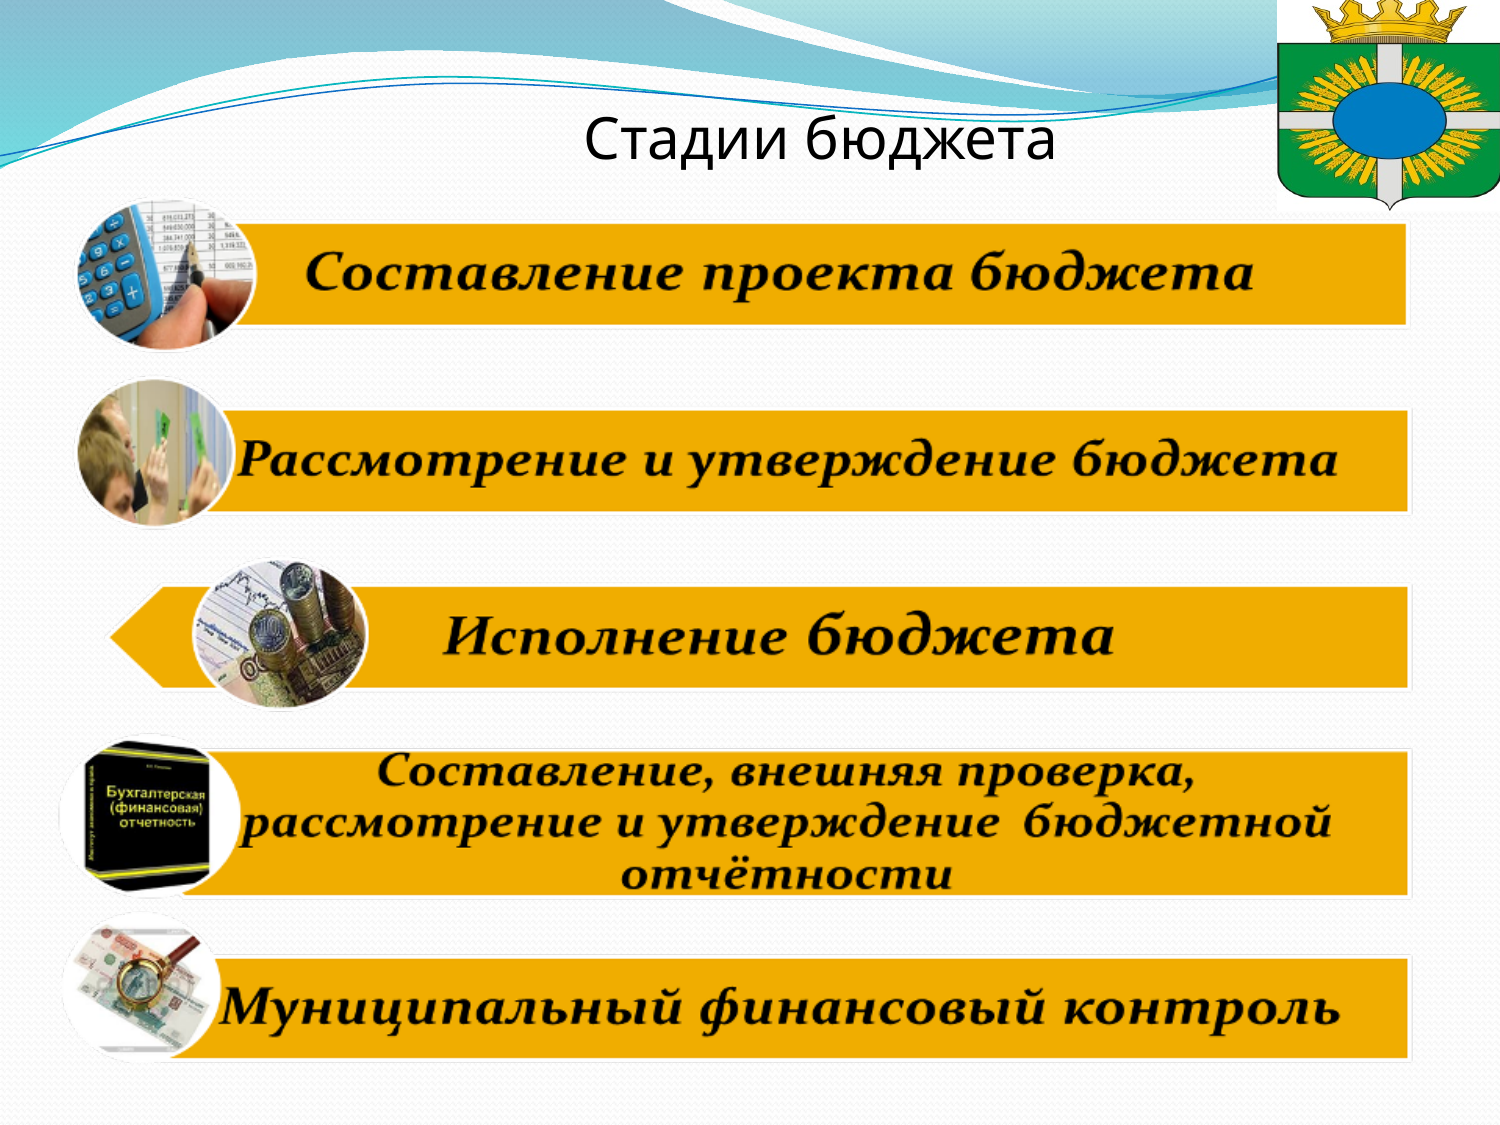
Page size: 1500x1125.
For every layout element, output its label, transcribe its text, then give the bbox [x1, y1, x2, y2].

text_box Стадии бюджета [194, 89, 1270, 195]
table_header 2026 год [1269, 89, 1273, 195]
picture [1277, 0, 1500, 212]
picture [17, 195, 1500, 1083]
